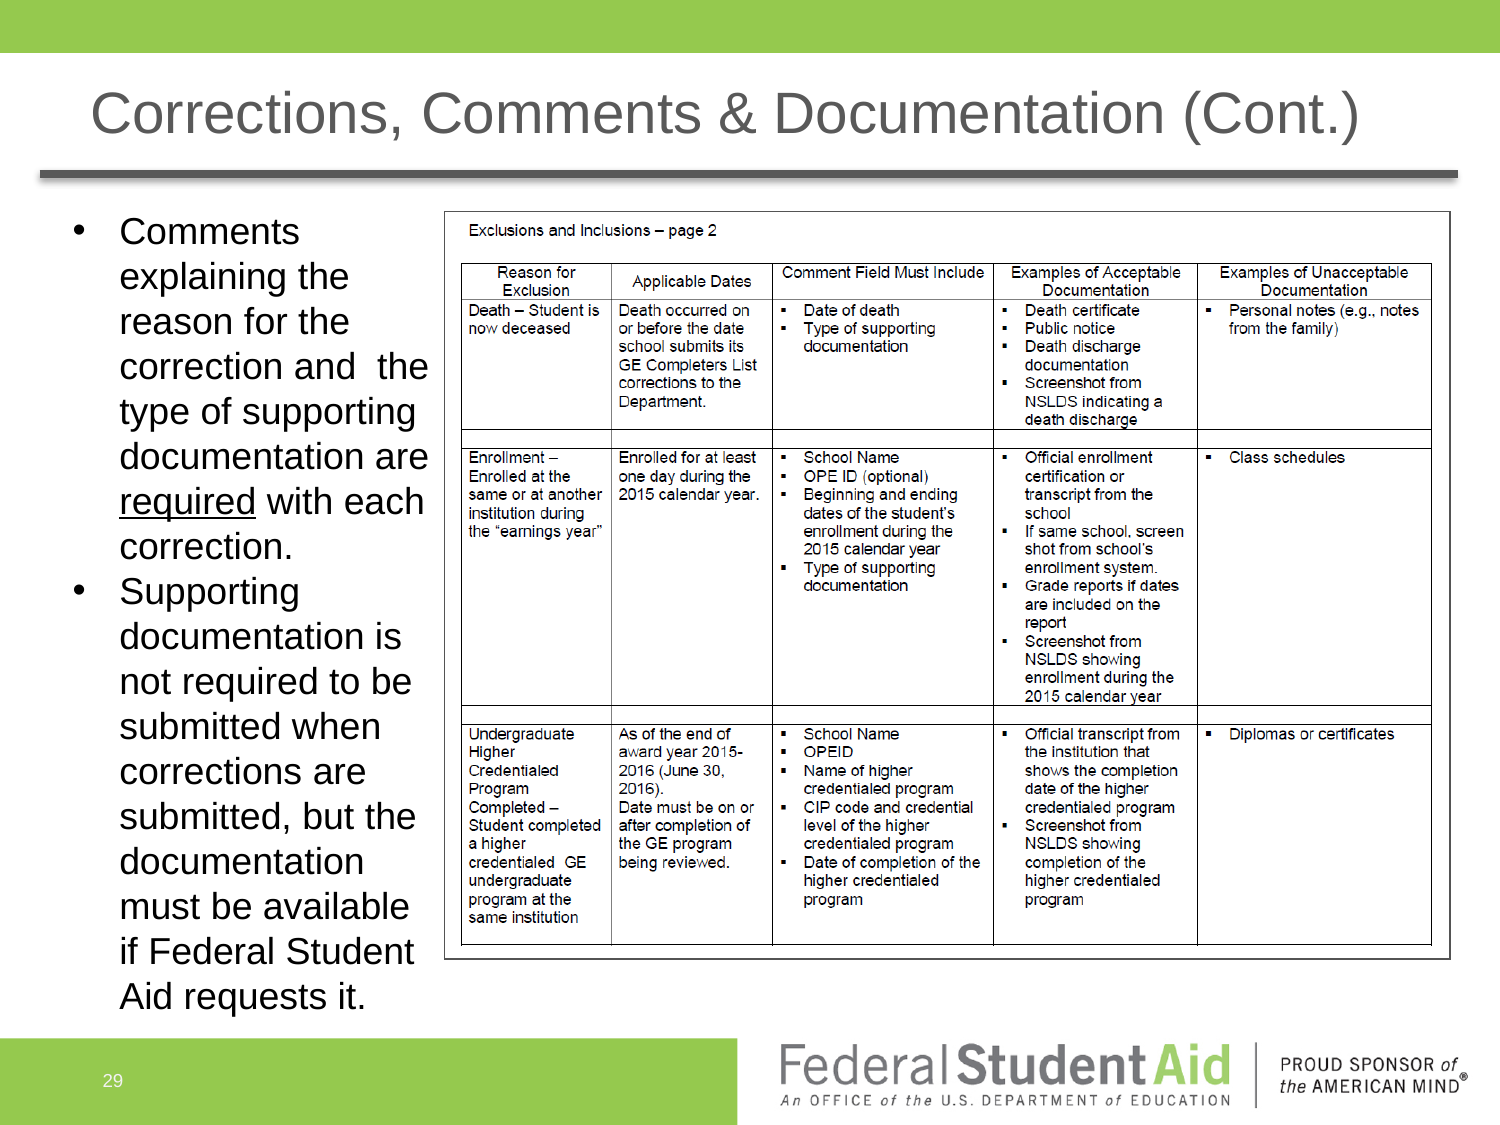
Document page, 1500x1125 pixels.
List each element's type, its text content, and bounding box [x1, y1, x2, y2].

picture [444, 212, 1450, 959]
slide_number 29 [87, 1050, 438, 1110]
picture [761, 1018, 1488, 1125]
title Corrections, Comments & Documentation (Cont.) [75, 67, 1479, 175]
text_box Comments explaining the reason for the correction and the type of supporting documentation are required with each correction. Supporting documentation is not required to be submitted when corrections are submitted, but the documentation must be available if Federal Student Aid requests it. [57, 199, 446, 1025]
